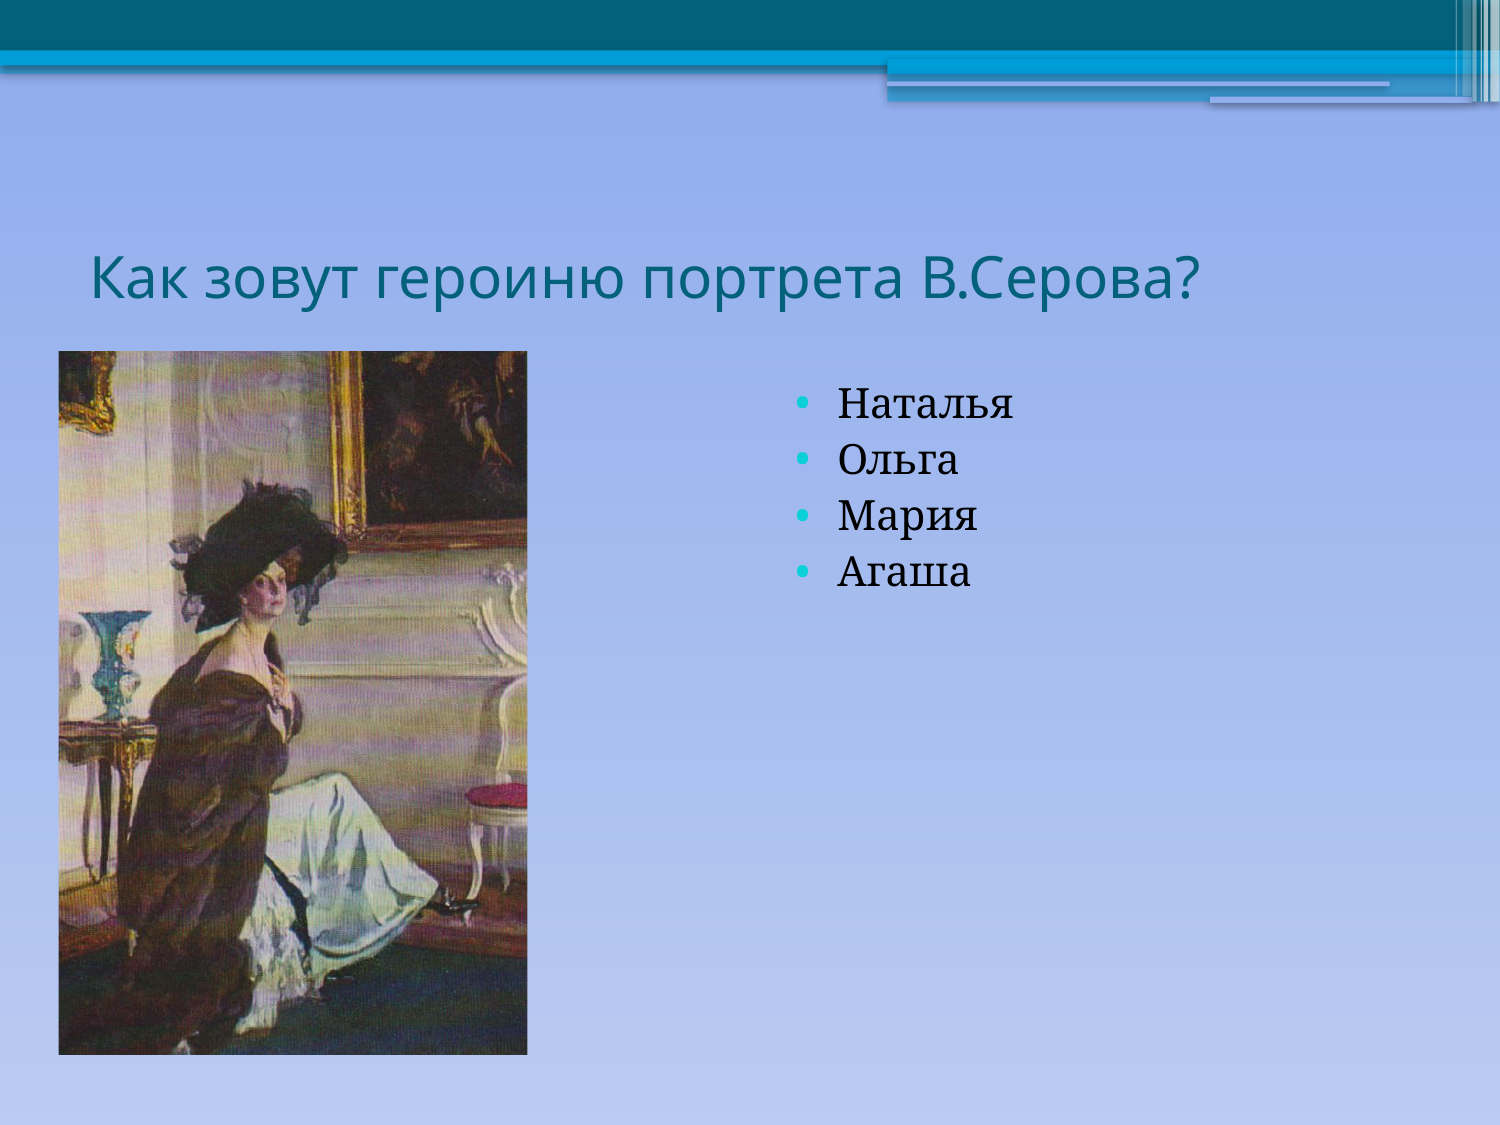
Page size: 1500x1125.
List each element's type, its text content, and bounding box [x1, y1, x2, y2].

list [58, 351, 528, 1055]
list Наталья Ольга Мария Агаша [762, 368, 1425, 1112]
title Как зовут героиню портрета В.Серова? [75, 187, 1425, 363]
